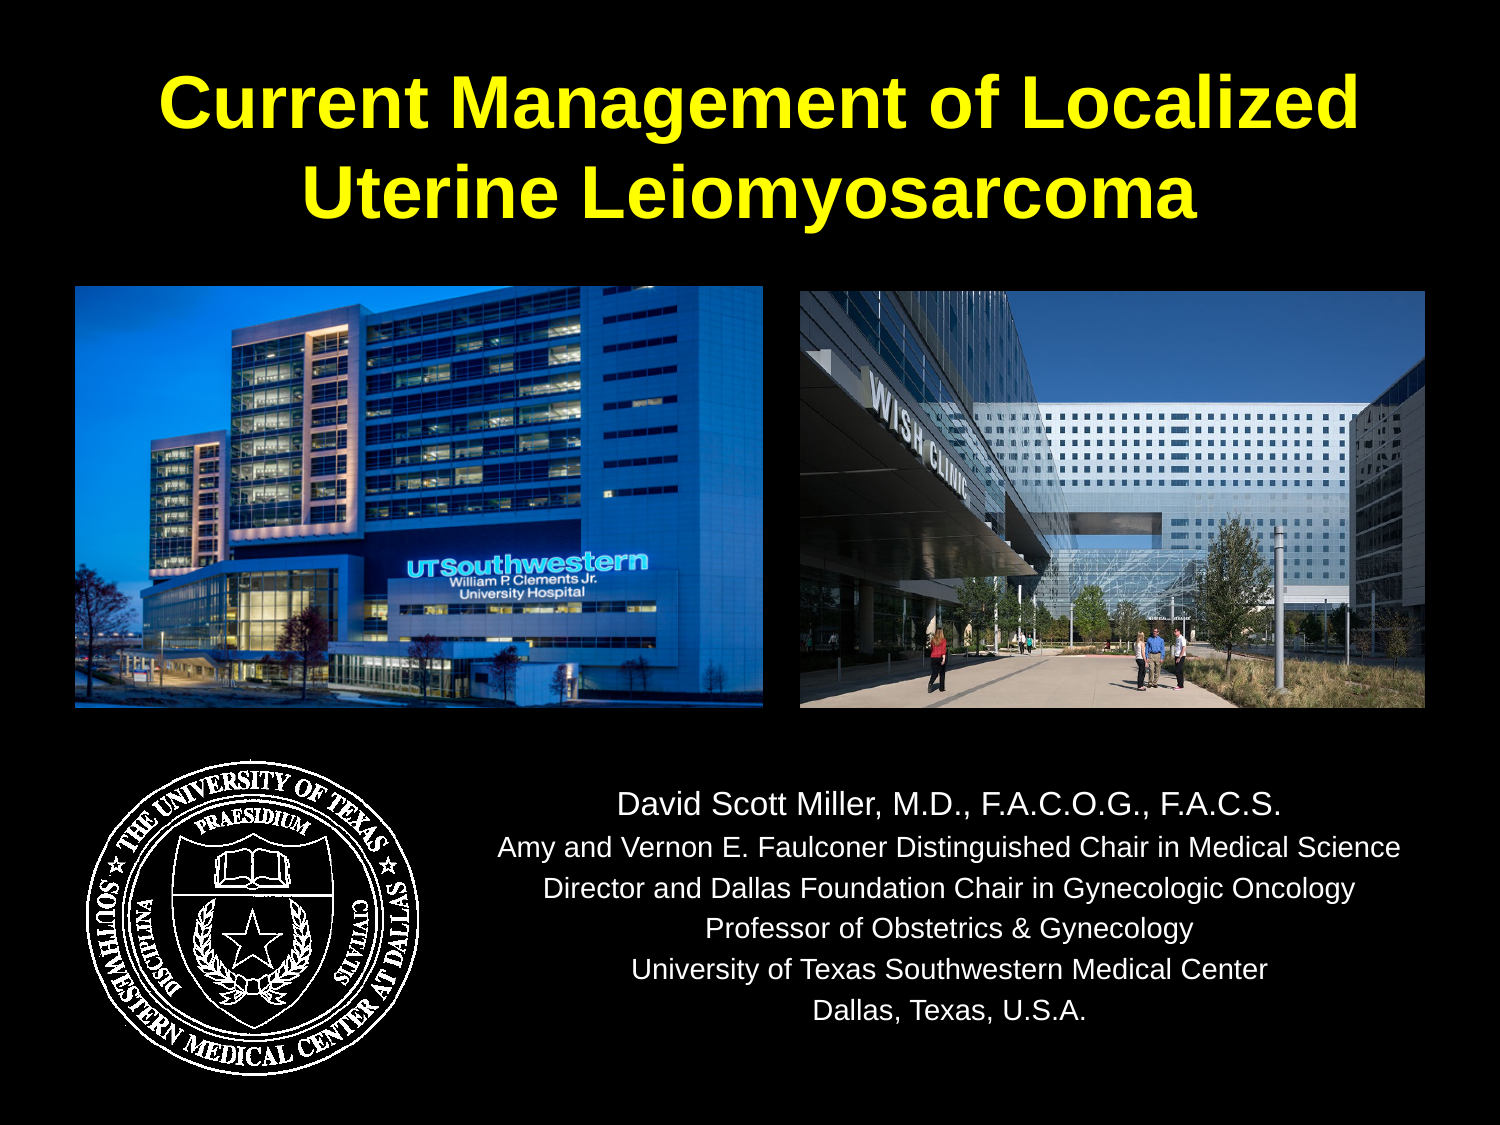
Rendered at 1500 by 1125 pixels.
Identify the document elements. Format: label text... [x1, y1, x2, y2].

picture [74, 286, 763, 709]
picture [799, 291, 1426, 709]
title Current Management of Localized Uterine Leiomyosarcoma [74, 65, 1426, 242]
subtitle David Scott Miller, M.D., F.A.C.O.G., F.A.C.S. Amy and Vernon E. Faulconer Distinguished Chair in Medical Science Director and Dallas Foundation Chair in Gynecologic Oncology Professor of Obstetrics & Gynecology University of Texas Southwestern Medical Center Dallas, Texas, U.S.A. [449, 774, 1451, 1063]
picture [74, 753, 426, 1079]
